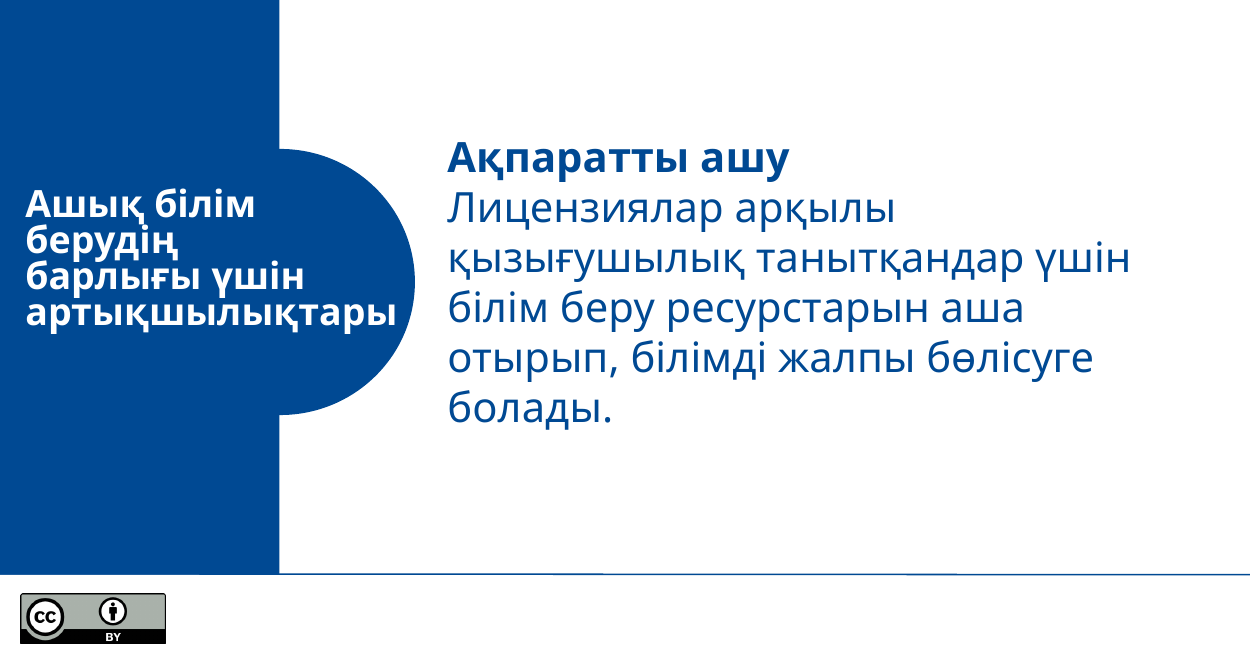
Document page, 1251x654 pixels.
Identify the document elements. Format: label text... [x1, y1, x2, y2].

picture [20, 592, 166, 645]
text_box Ашық білім берудің барлығы үшін артықшылықтары [10, 173, 415, 394]
text_box Ақпаратты ашу Лицензиялар арқылы қызығушылық танытқандар үшін білім беру ресурстарын аша отырып, білімді жалпы бөлісуге болады. [432, 115, 1182, 446]
text_box [0, 582, 1250, 654]
text_box [207, 394, 353, 416]
text_box [203, 148, 358, 173]
text_box [0, 0, 280, 573]
